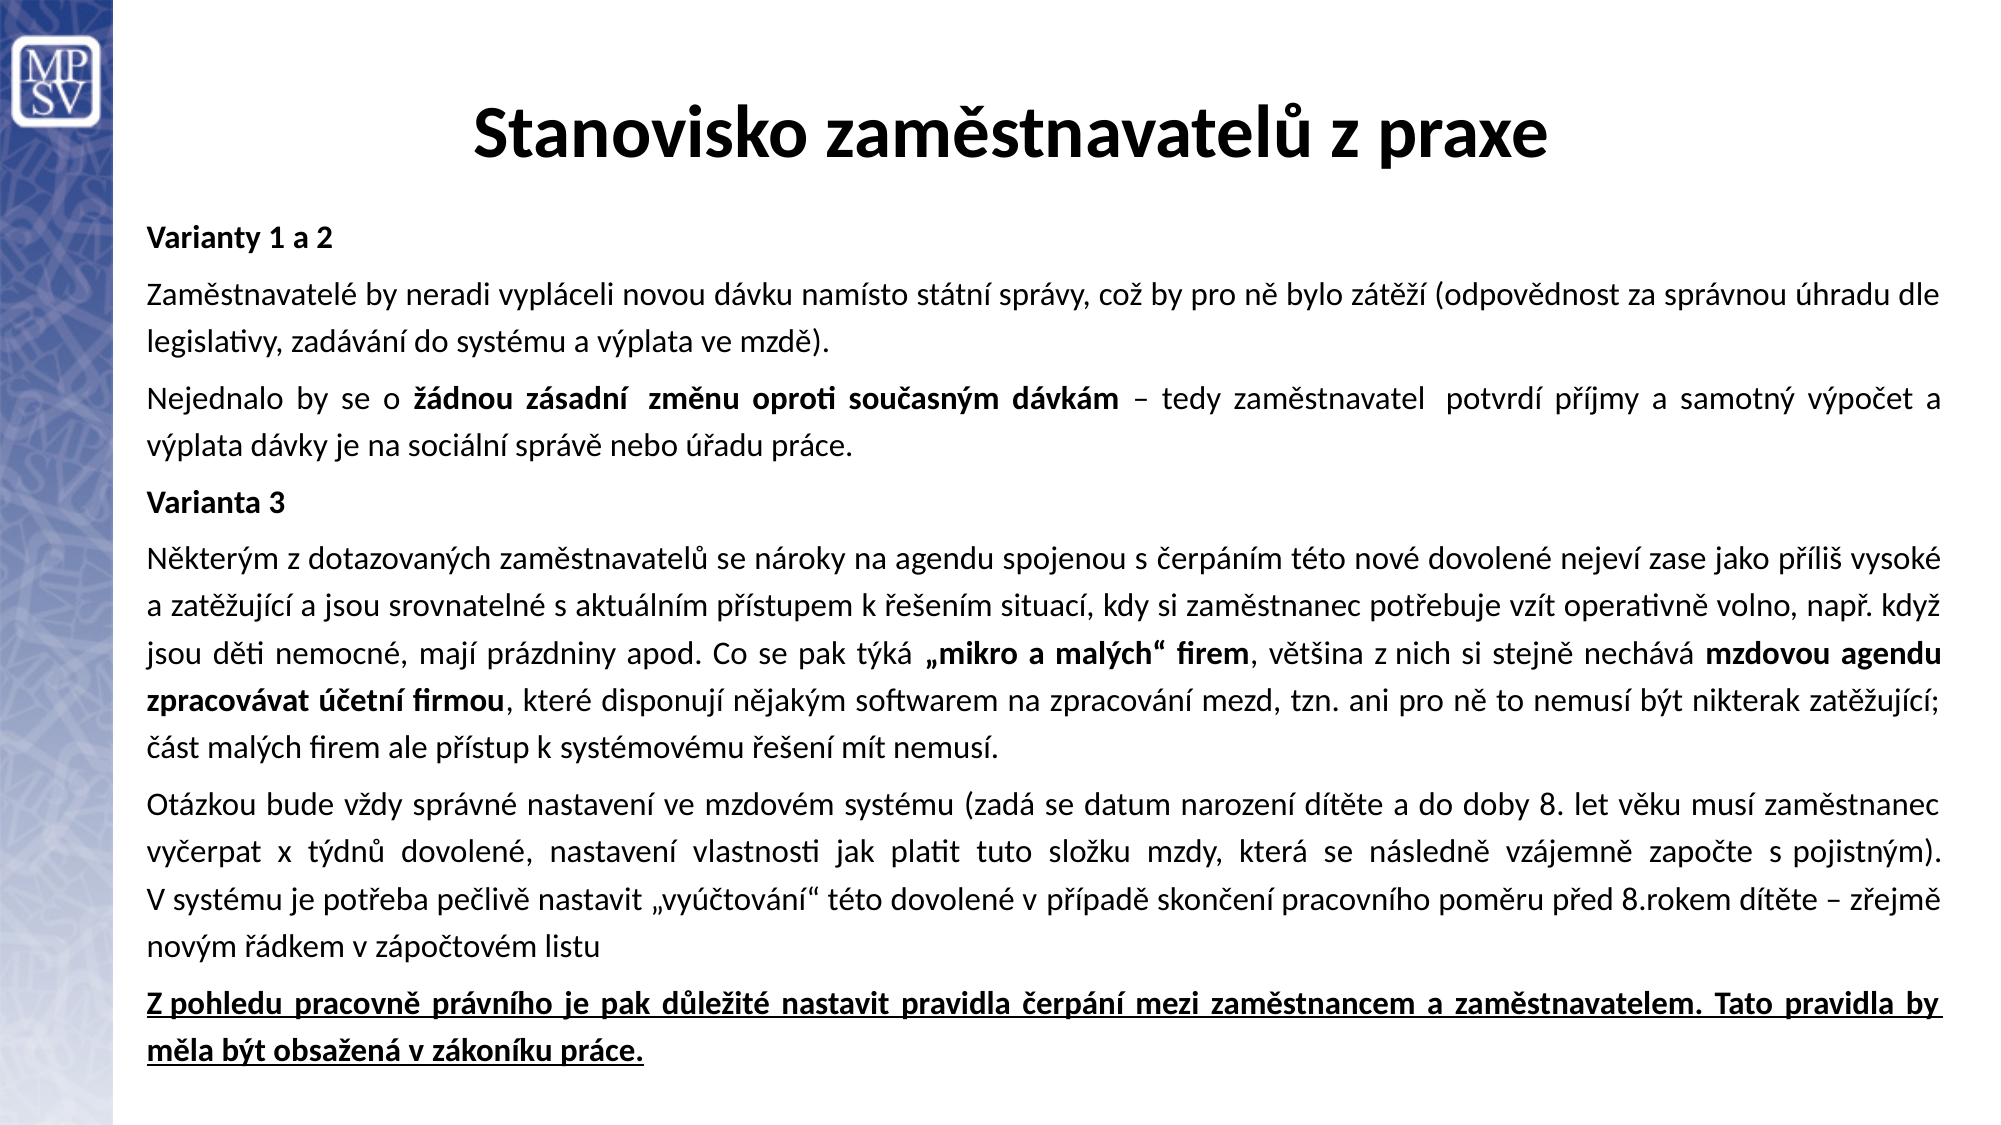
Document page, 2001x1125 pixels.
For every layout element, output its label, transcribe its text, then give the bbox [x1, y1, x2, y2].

picture [0, 0, 113, 1125]
title Stanovisko zaměstnavatelů z praxe [149, 80, 1875, 186]
list Varianty 1 a 2 Zaměstnavatelé by neradi vypláceli novou dávku namísto státní správy, což by pro ně bylo zátěží (odpovědnost za správnou úhradu dle legislativy, zadávání do systému a výplata ve mzdě). Nejednalo by se o žádnou zásadní změnu oproti současným dávkám – tedy zaměstnavatel potvrdí příjmy a samotný výpočet a výplata dávky je na sociální správě nebo úřadu práce. Varianta 3 Některým z dotazovaných zaměstnavatelů se nároky na agendu spojenou s čerpáním této nové dovolené nejeví zase jako příliš vysoké a zatěžující a jsou srovnatelné s aktuálním přístupem k řešením situací, kdy si zaměstnanec potřebuje vzít operativně volno, např. když jsou děti nemocné, mají prázdniny apod. Co se pak týká „mikro a malých“ firem, většina z nich si stejně nechává mzdovou agendu zpracovávat účetní firmou, které disponují nějakým softwarem na zpracování mezd, tzn. ani pro ně to nemusí být nikterak zatěžující; část malých firem ale přístup k systémovému řešení mít nemusí. Otázkou bude vždy správné nastavení ve mzdovém systému (zadá se datum narození dítěte a do doby 8. let věku musí zaměstnanec vyčerpat x týdnů dovolené, nastavení vlastnosti jak platit tuto složku mzdy, která se následně vzájemně započte s pojistným). V systému je potřeba pečlivě nastavit „vyúčtování“ této dovolené v případě skončení pracovního poměru před 8.rokem dítěte – zřejmě novým řádkem v zápočtovém listu Z pohledu pracovně právního je pak důležité nastavit pravidla čerpání mezi zaměstnancem a zaměstnavatelem. Tato pravidla by měla být obsažená v zákoníku práce. [131, 200, 1958, 1076]
